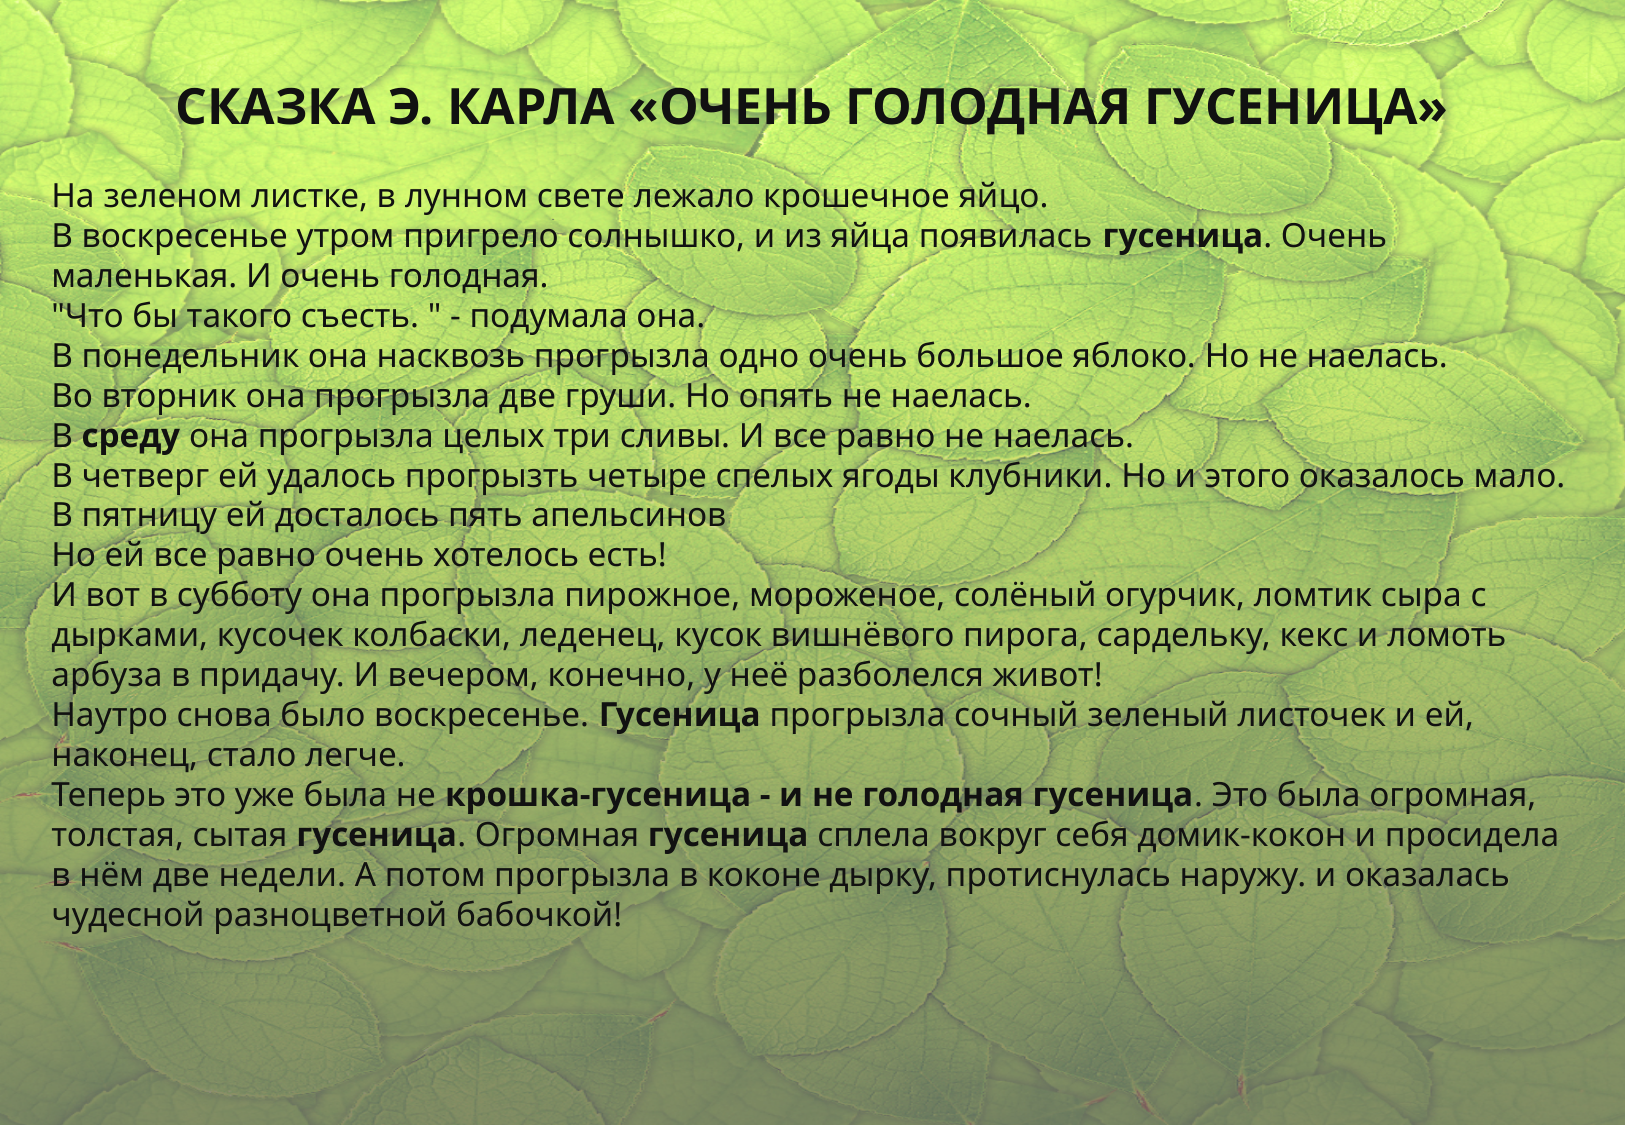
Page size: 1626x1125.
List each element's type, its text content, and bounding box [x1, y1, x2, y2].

text_box Сказка Э. Карла «Очень голодная гусеница» На зеленом листке, в лунном свете лежало крошечное яйцо. В воскресенье утром пригрело солнышко, и из яйца появилась гусеница. Очень маленькая. И очень голодная. "Что бы такого съесть. " - подумала она. В понедельник она насквозь прогрызла одно очень большое яблоко. Но не наелась. Во вторник она прогрызла две груши. Но опять не наелась. В среду она прогрызла целых три сливы. И все равно не наелась. В четверг ей удалось прогрызть четыре спелых ягоды клубники. Но и этого оказалось мало. В пятницу ей досталось пять апельсинов Но ей все равно очень хотелось есть! И вот в субботу она прогрызла пирожное, мороженое, солёный огурчик, ломтик сыра с дырками, кусочек колбаски, леденец, кусок вишнёвого пирога, сардельку, кекс и ломоть арбуза в придачу. И вечером, конечно, у неё разболелся живот! Наутро снова было воскресенье. Гусеница прогрызла сочный зеленый листочек и ей, наконец, стало легче. Теперь это уже была не крошка-гусеница - и не голодная гусеница. Это была огромная, толстая, сытая гусеница. Огромная гусеница сплела вокруг себя домик-кокон и просидела в нём две недели. А потом прогрызла в коконе дырку, протиснулась наружу. и оказалась чудесной разноцветной бабочкой! [36, 66, 1589, 941]
